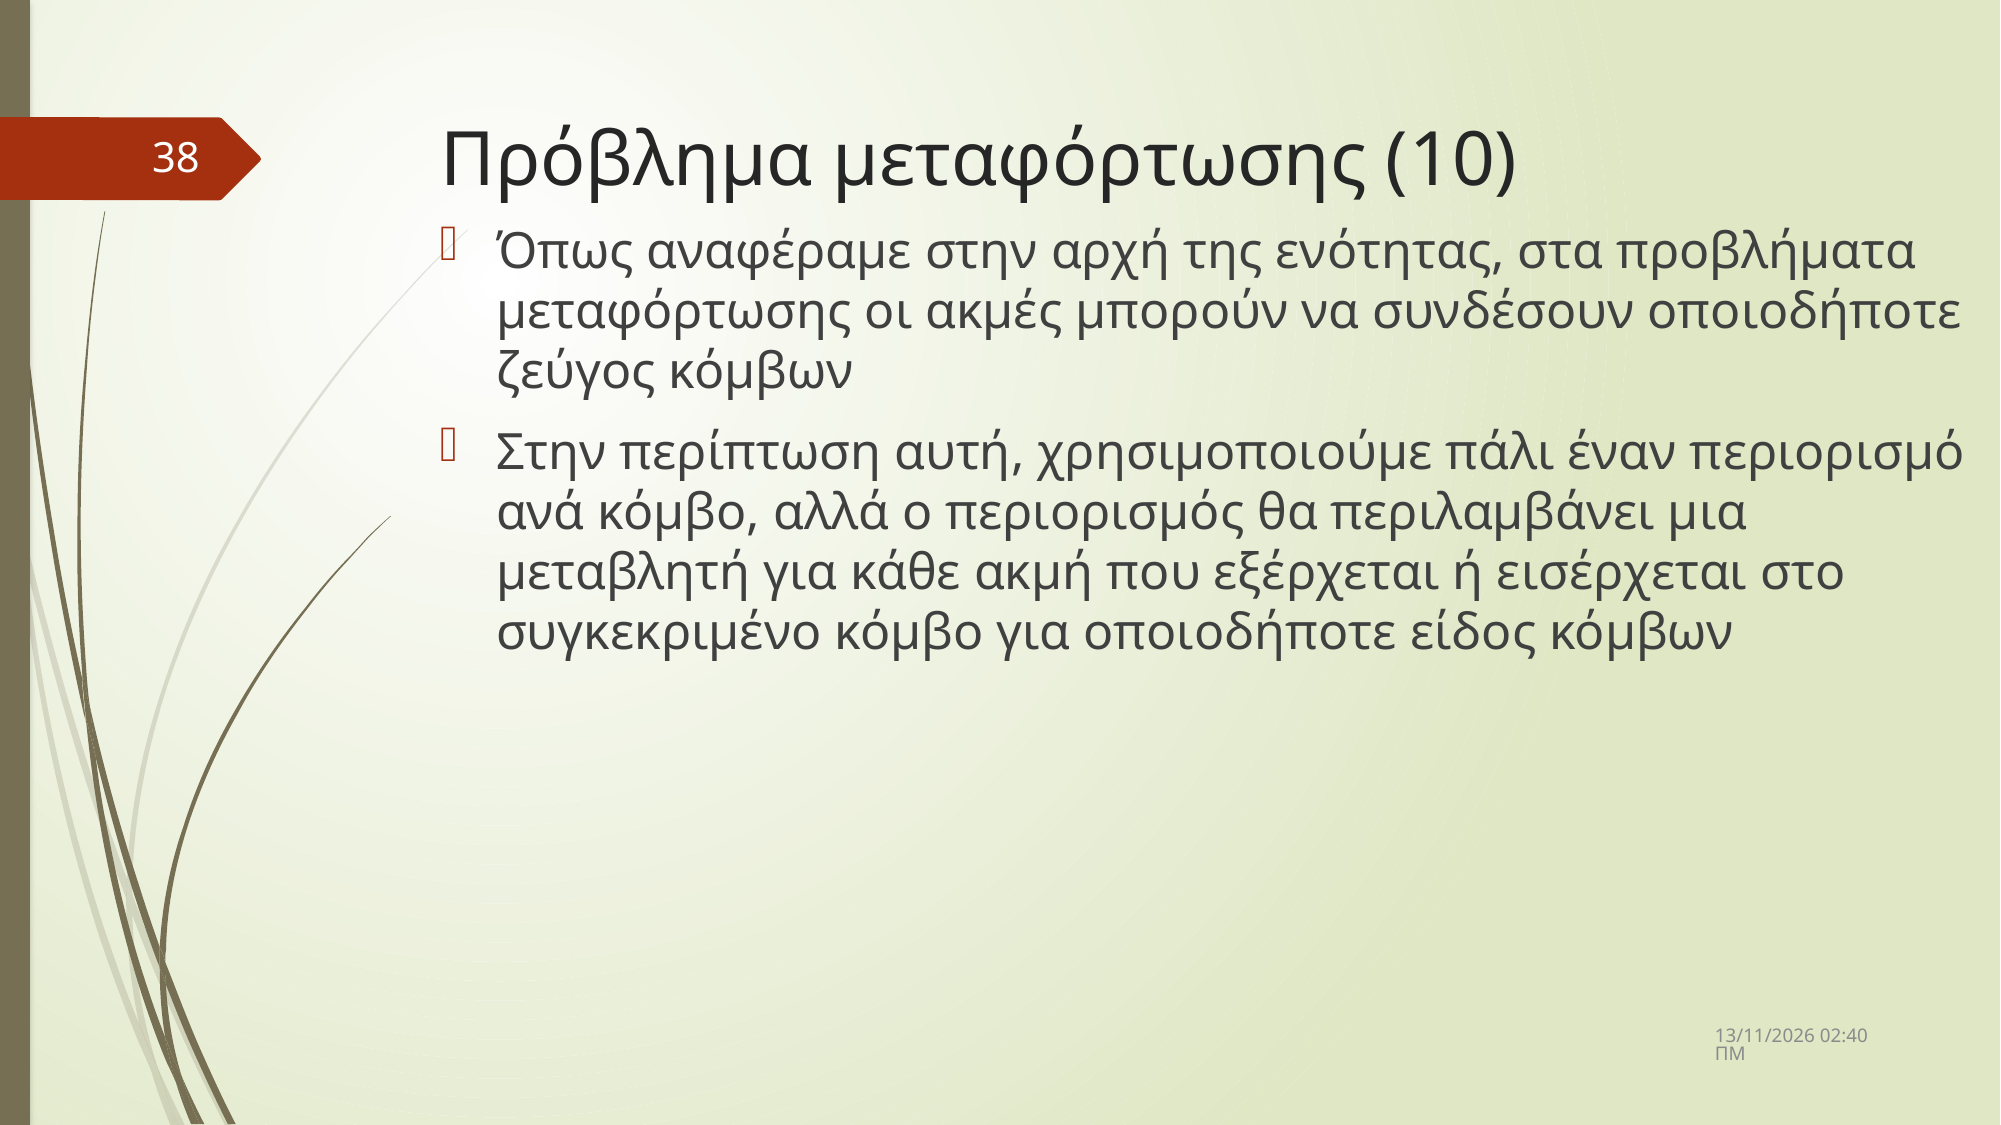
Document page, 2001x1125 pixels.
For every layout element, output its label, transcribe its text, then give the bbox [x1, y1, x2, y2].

slide_number 38 [87, 129, 216, 190]
title Πρόβλημα μεταφόρτωσης (10) [425, 102, 1888, 211]
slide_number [1699, 1005, 1888, 1067]
list Όπως αναφέραμε στην αρχή της ενότητας, στα προβλήματα μεταφόρτωσης οι ακμές μπορούν να συνδέσουν οποιοδήποτε ζεύγος κόμβων Στην περίπτωση αυτή, χρησιμοποιούμε πάλι έναν περιορισμό ανά κόμβο, αλλά ο περιορισμός θα περιλαμβάνει μια μεταβλητή για κάθε ακμή που εξέρχεται ή εισέρχεται στο συγκεκριμένο κόμβο για οποιοδήποτε είδος κόμβων [424, 211, 2000, 1125]
